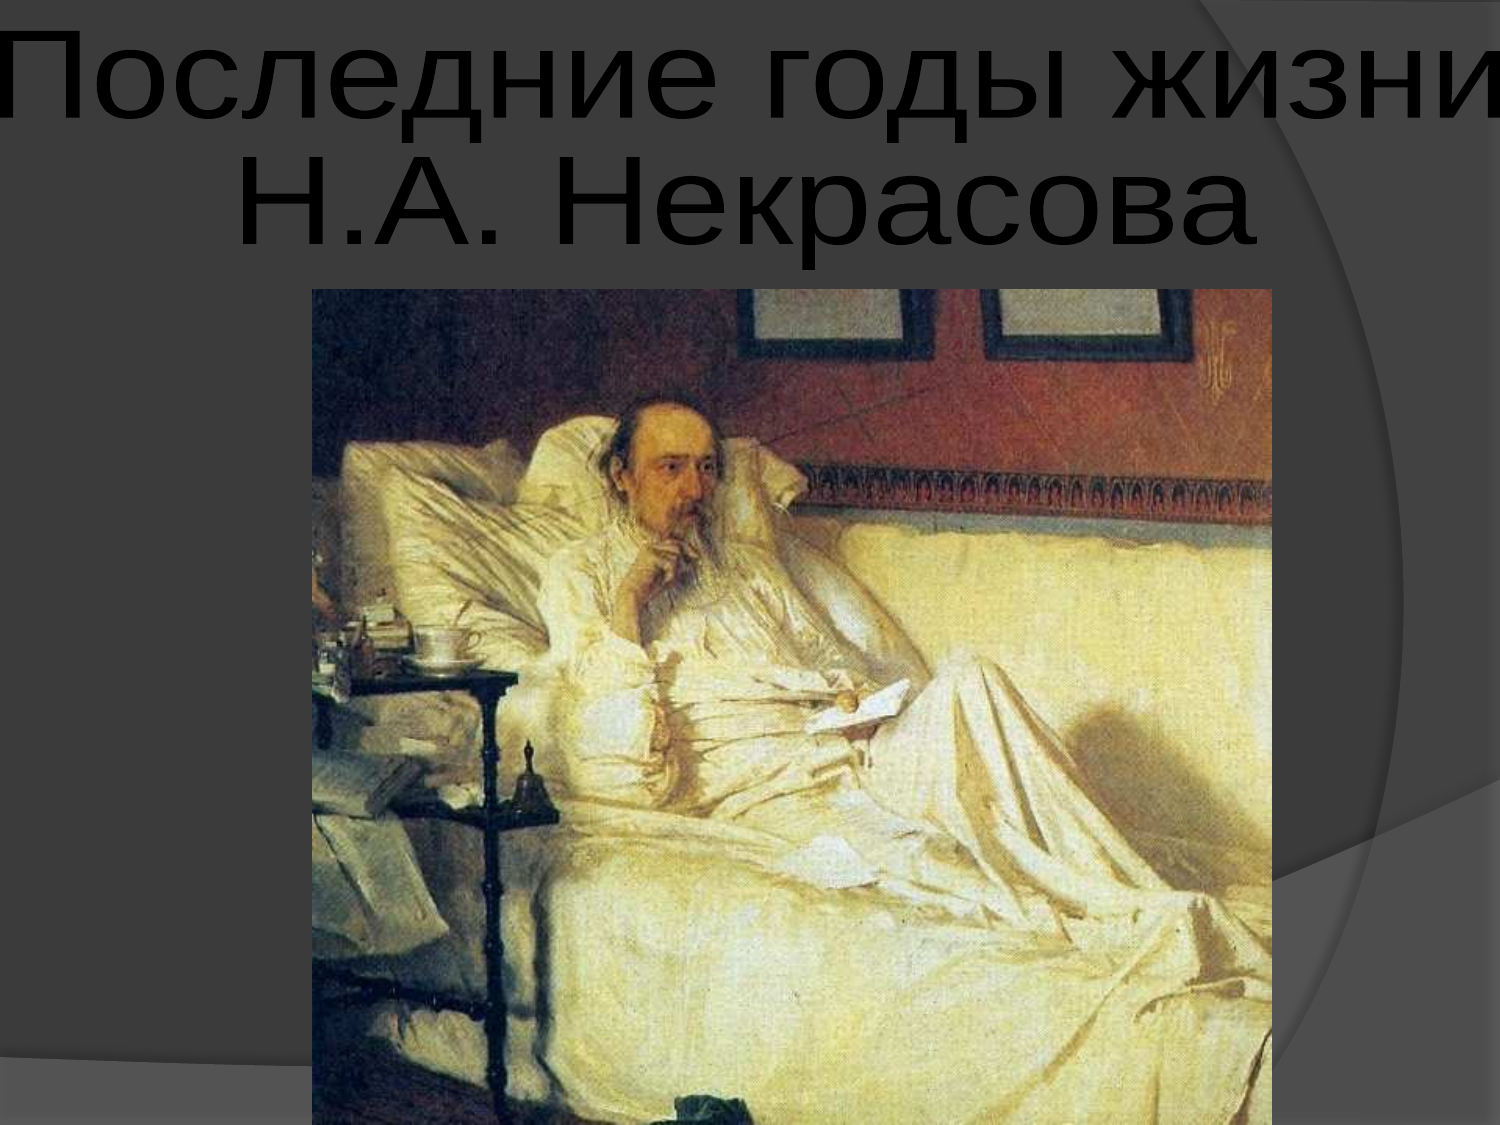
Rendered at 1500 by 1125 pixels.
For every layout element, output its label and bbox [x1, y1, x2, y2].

picture [312, 288, 1273, 1125]
